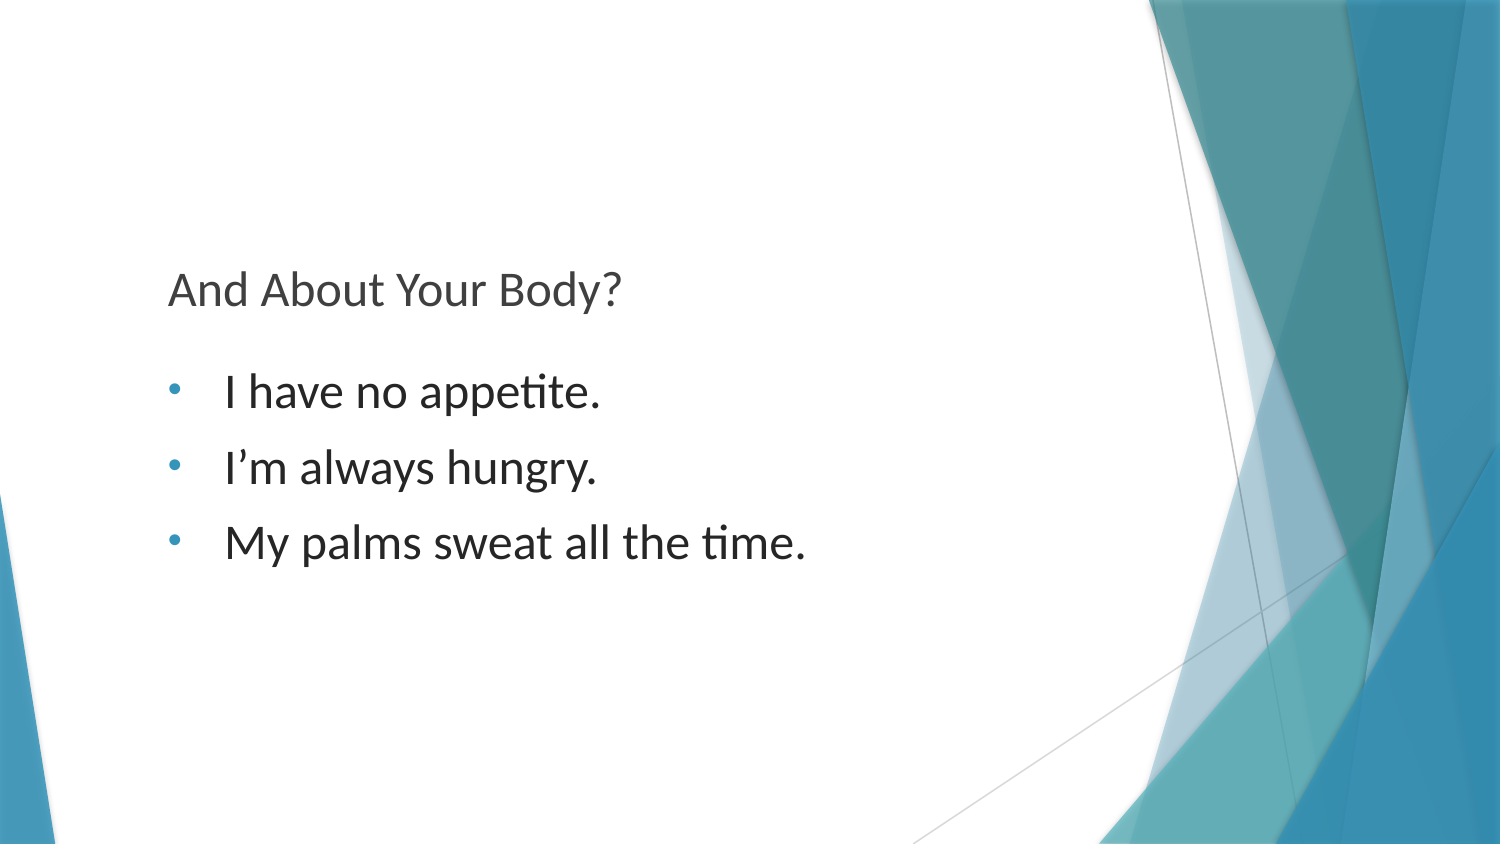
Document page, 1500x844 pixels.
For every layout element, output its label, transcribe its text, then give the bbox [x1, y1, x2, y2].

text_box I have no appetite. I’m always hungry. My palms sweat all the time. [152, 351, 1105, 706]
list And About Your Body? [153, 249, 1105, 340]
